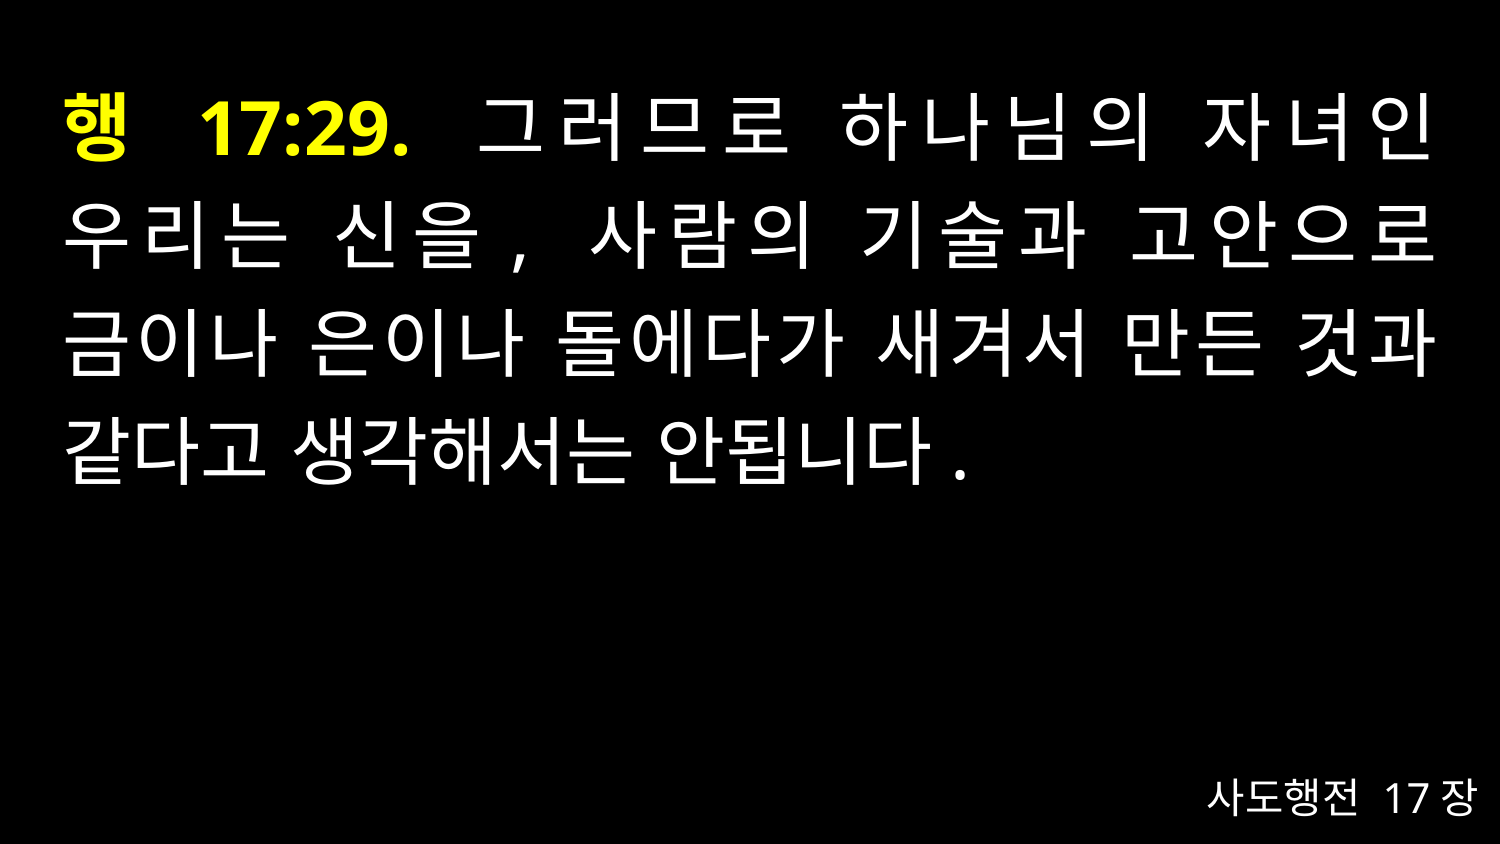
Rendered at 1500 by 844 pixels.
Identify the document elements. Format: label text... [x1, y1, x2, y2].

subtitle 사도행전 17장 [916, 770, 1500, 844]
title 행 17:29. 그러므로 하나님의 자녀인 우리는 신을, 사람의 기술과 고안으로 금이나 은이나 돌에다가 새겨서 만든 것과 같다고 생각해서는 안됩니다. [0, 0, 1500, 844]
